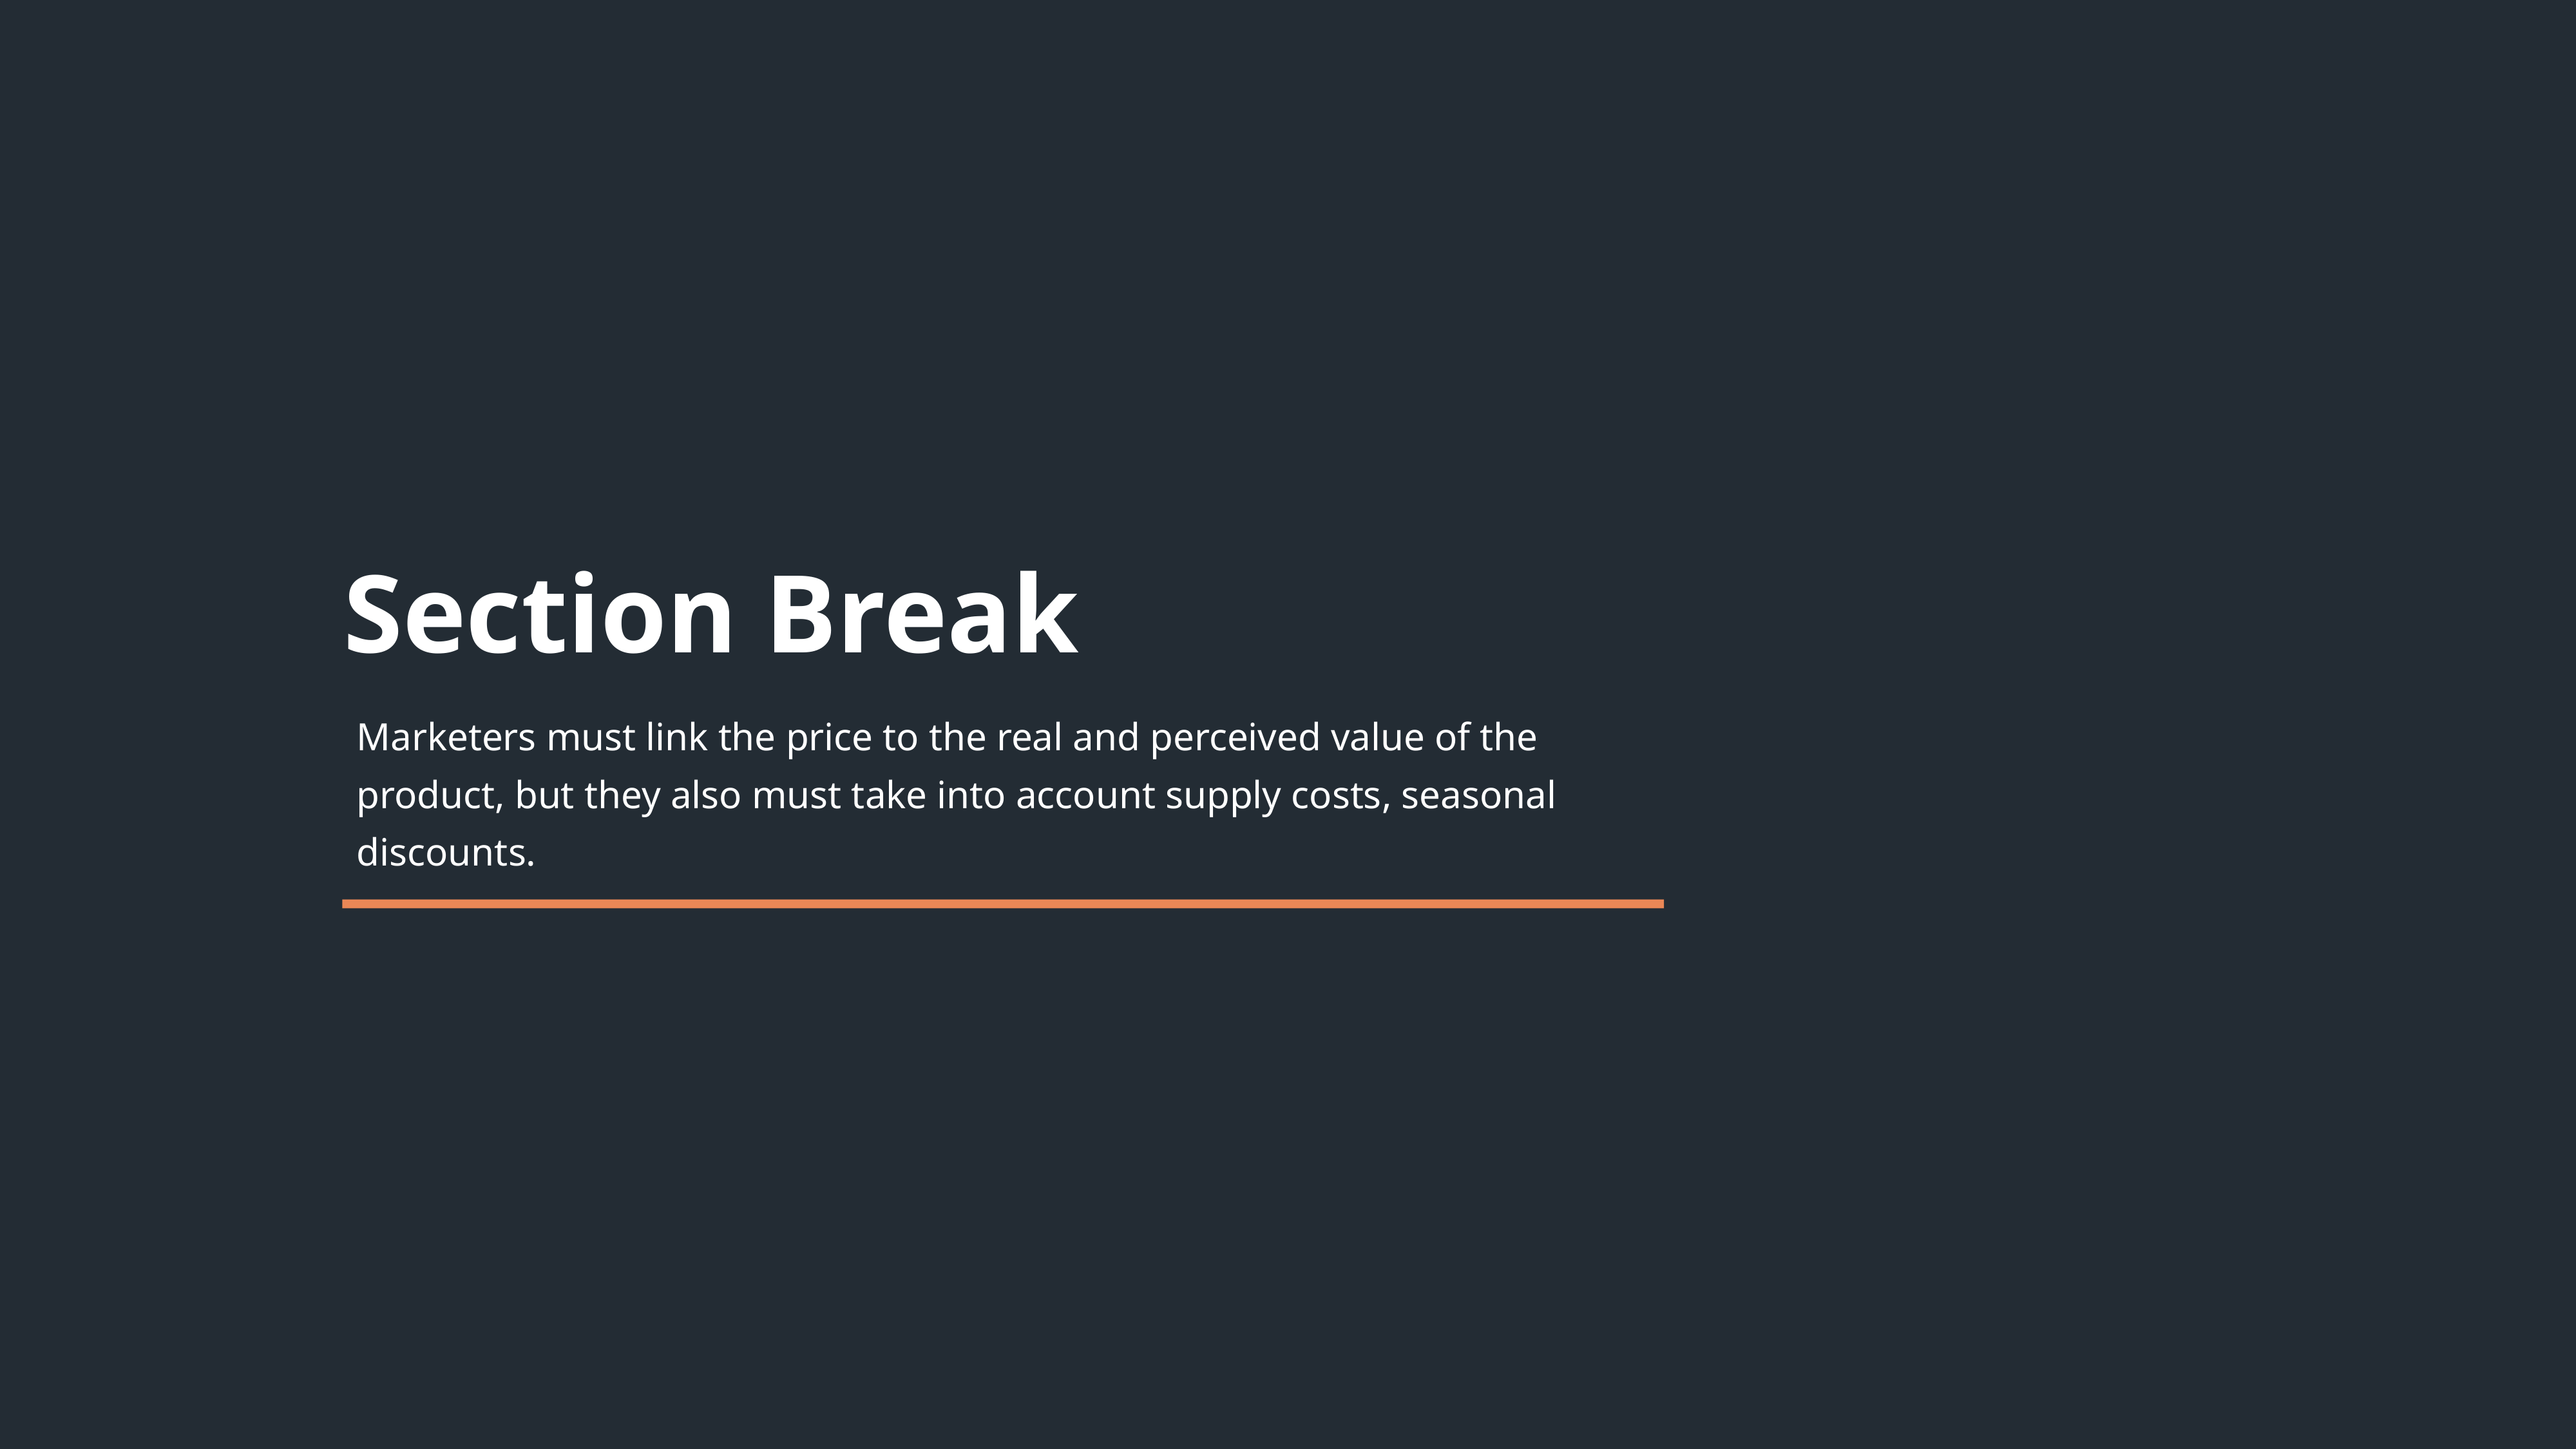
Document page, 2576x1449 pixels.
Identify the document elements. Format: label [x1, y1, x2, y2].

text_box [0, 0, 2576, 1449]
text_box [334, 540, 1710, 909]
